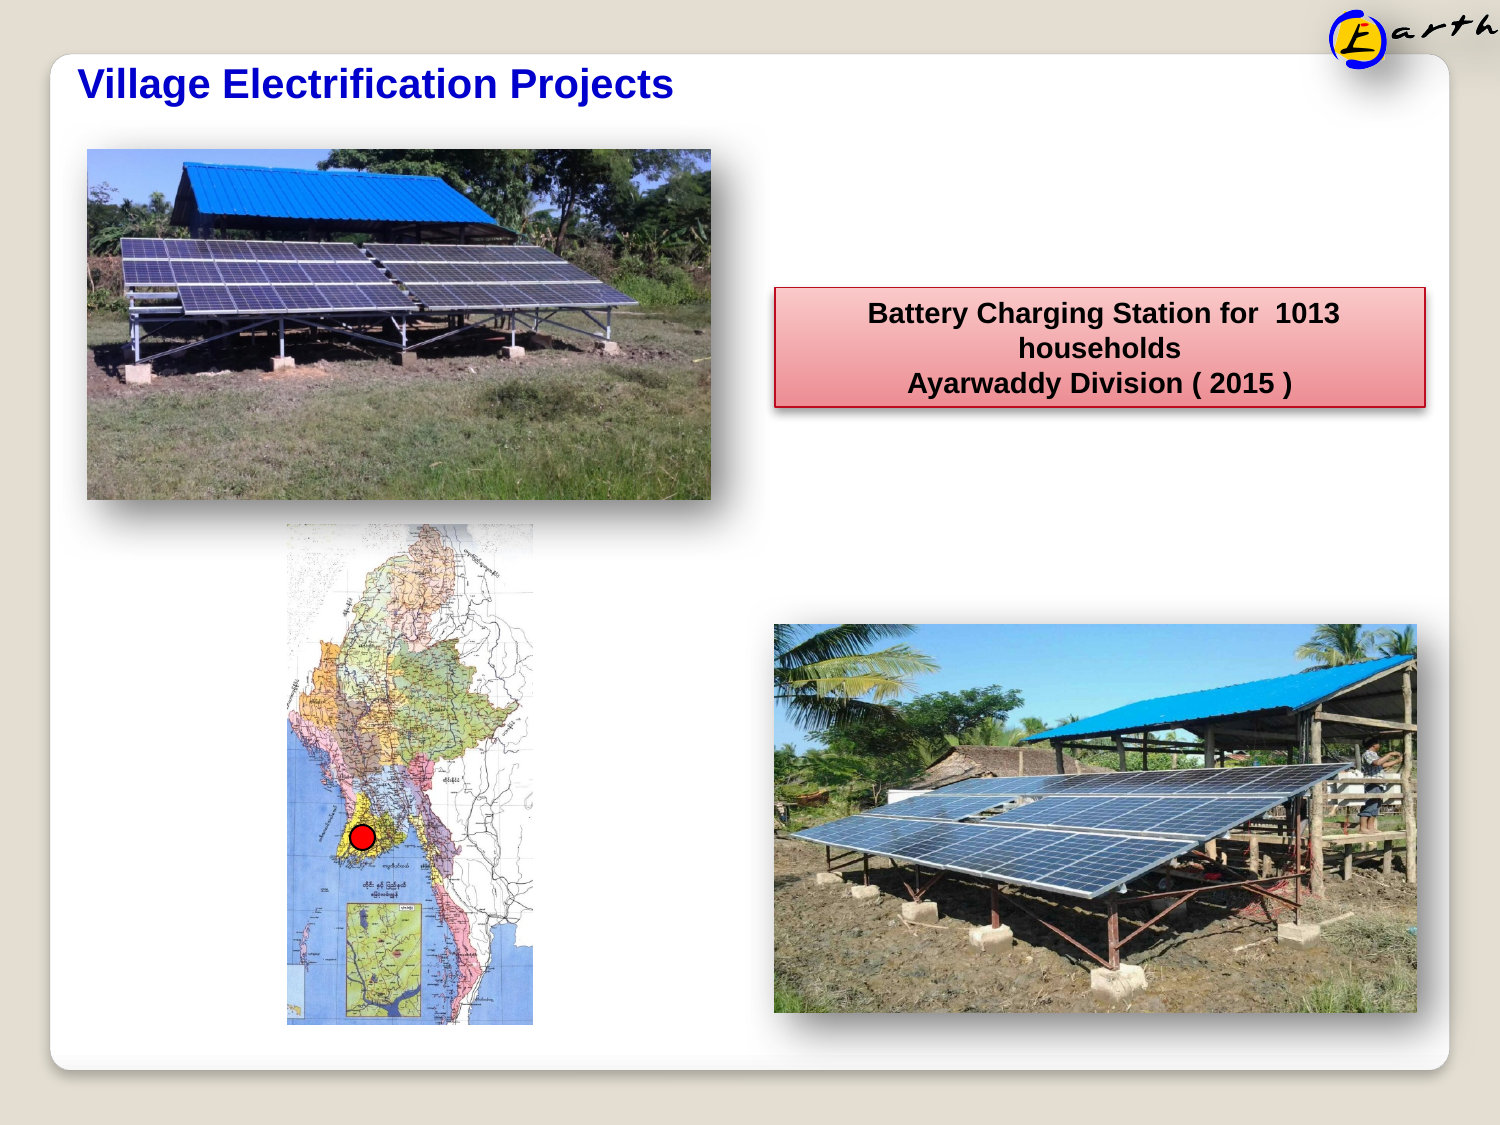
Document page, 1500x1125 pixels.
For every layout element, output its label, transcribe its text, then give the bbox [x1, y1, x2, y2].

picture [1324, 0, 1500, 85]
picture [87, 149, 711, 501]
text_box Village Electrification Projects [62, 49, 850, 138]
text_box Battery Charging Station for 1013 households Ayarwaddy Division ( 2015 ) [774, 287, 1426, 408]
picture [774, 624, 1417, 1013]
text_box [287, 524, 534, 1026]
